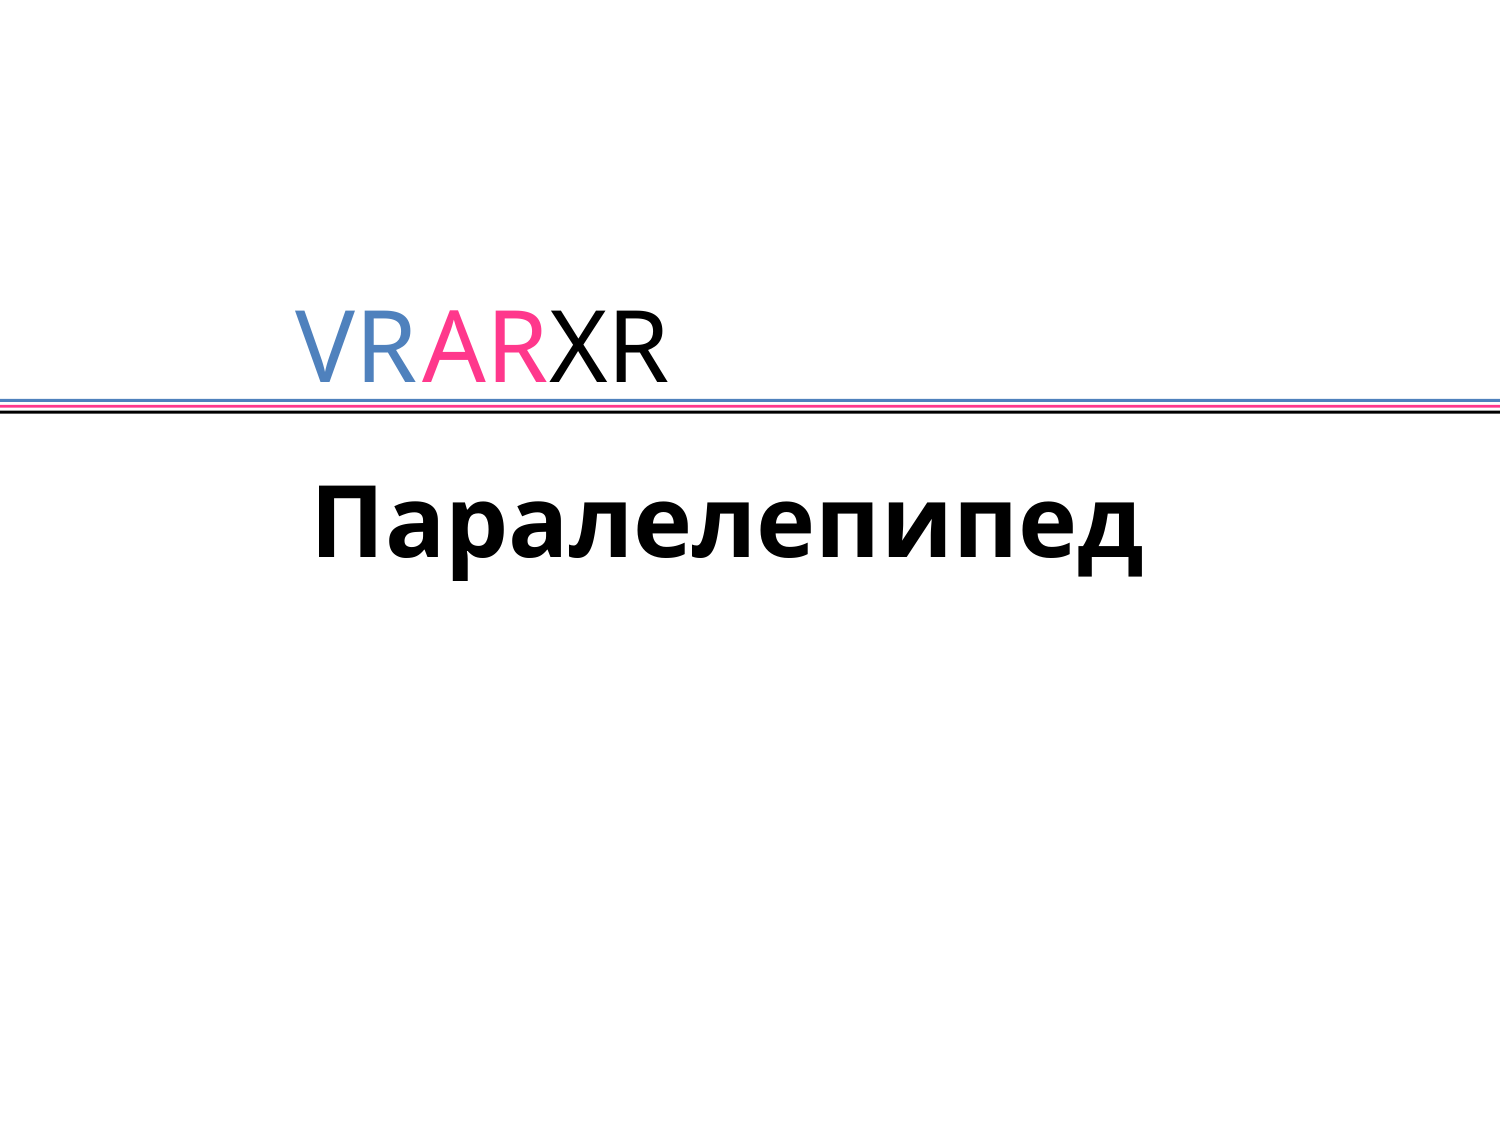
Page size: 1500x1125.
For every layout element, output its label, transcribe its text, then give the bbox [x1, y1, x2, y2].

list Паралелепипед [295, 450, 1450, 563]
